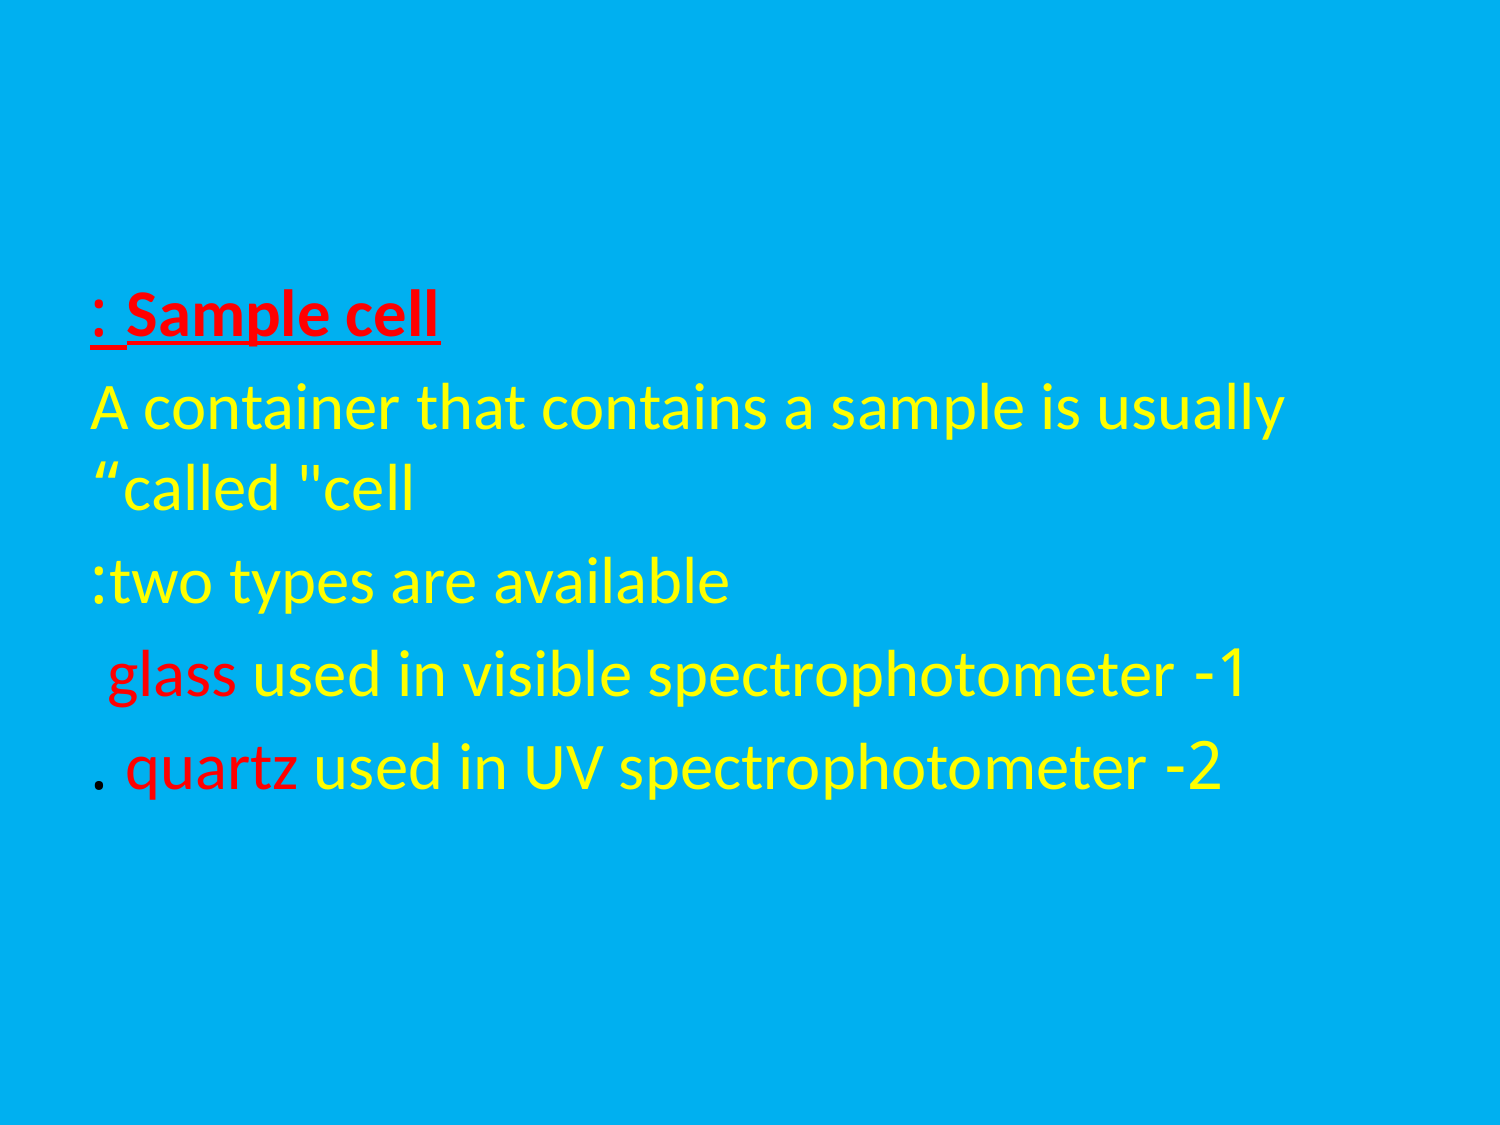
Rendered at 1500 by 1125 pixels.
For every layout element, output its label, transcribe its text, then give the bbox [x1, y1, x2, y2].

list Sample cell : A container that contains a sample is usually called "cell“ two types are available: 1- glass used in visible spectrophotometer 2- quartz used in UV spectrophotometer . [75, 262, 1425, 1005]
